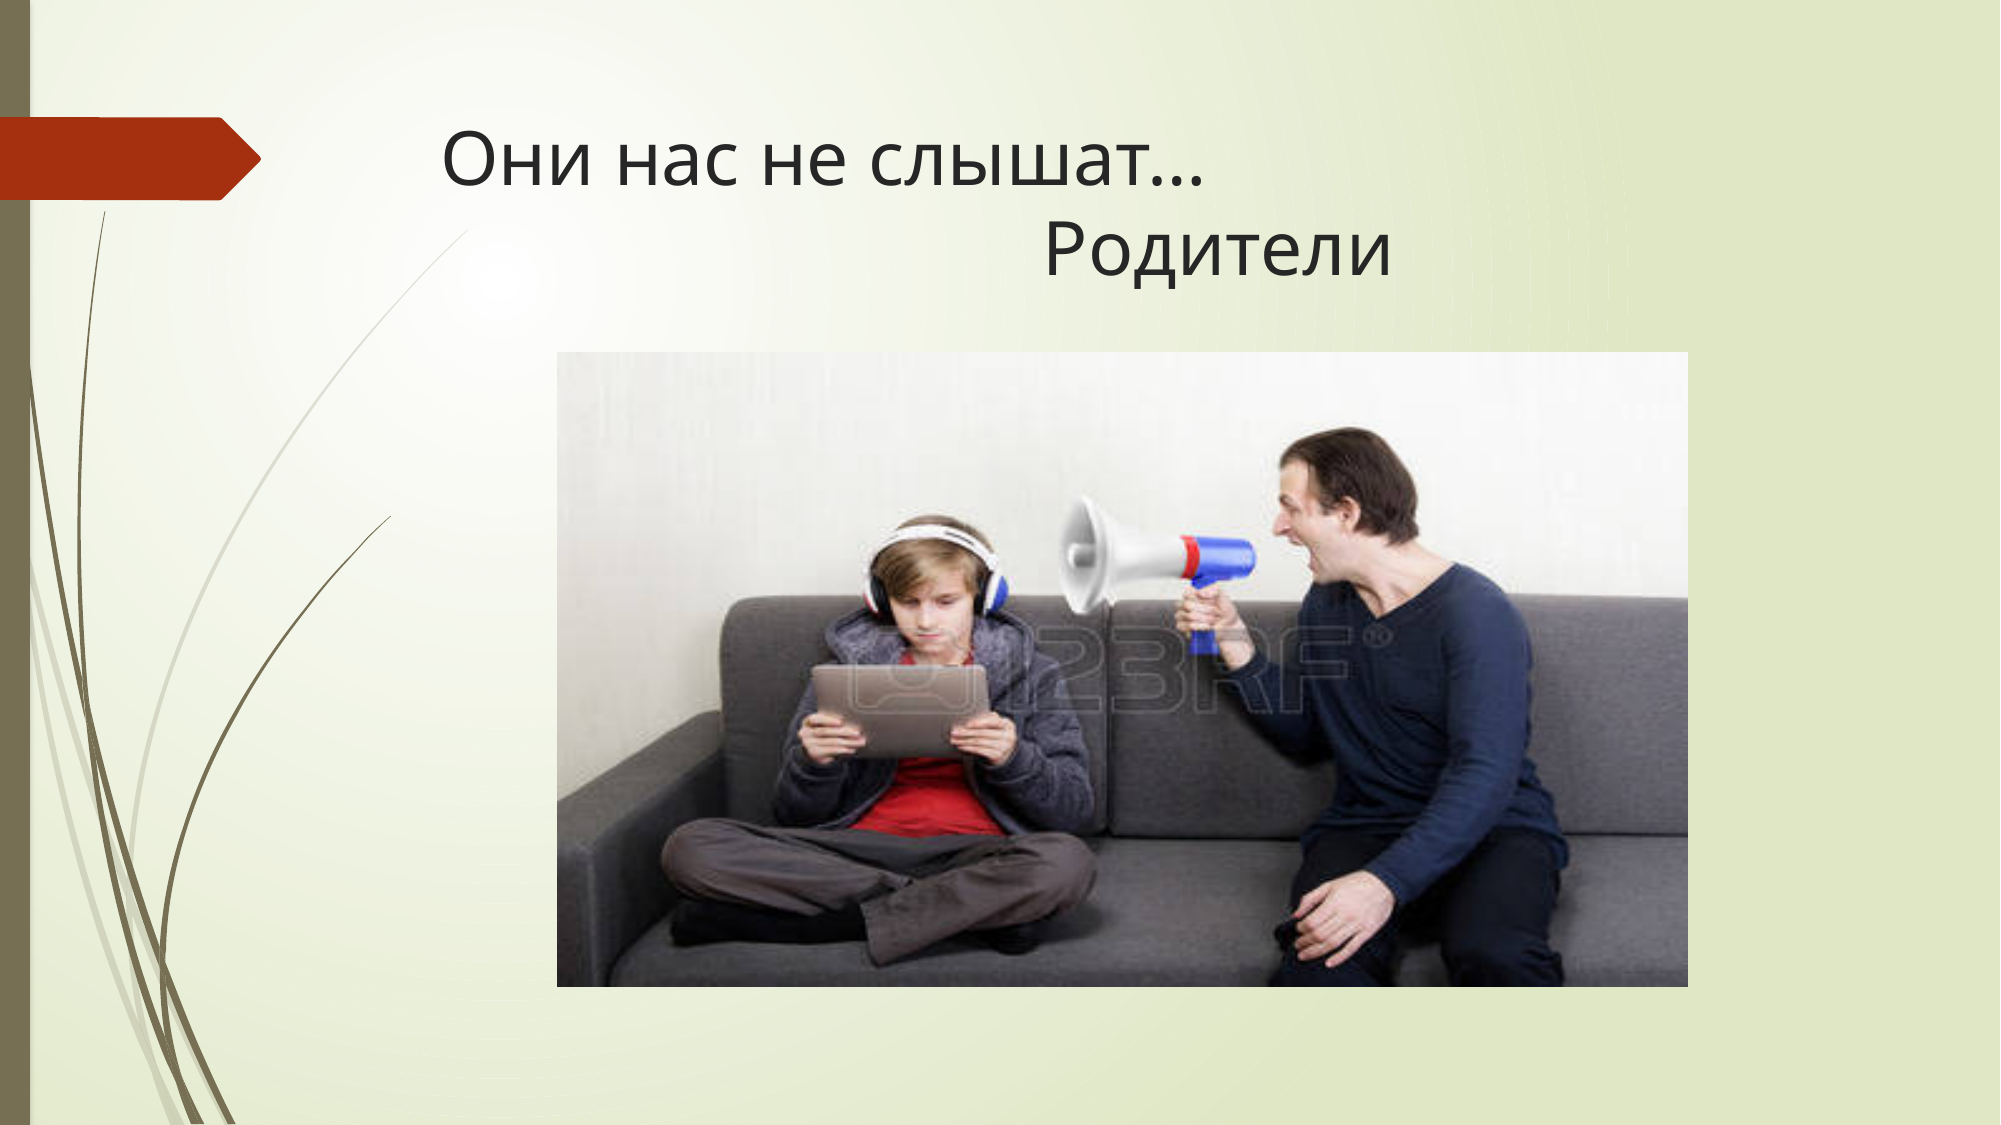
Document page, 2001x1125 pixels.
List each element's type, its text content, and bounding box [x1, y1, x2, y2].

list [557, 352, 1689, 987]
title Они нас не слышат… Родители [425, 102, 1888, 313]
